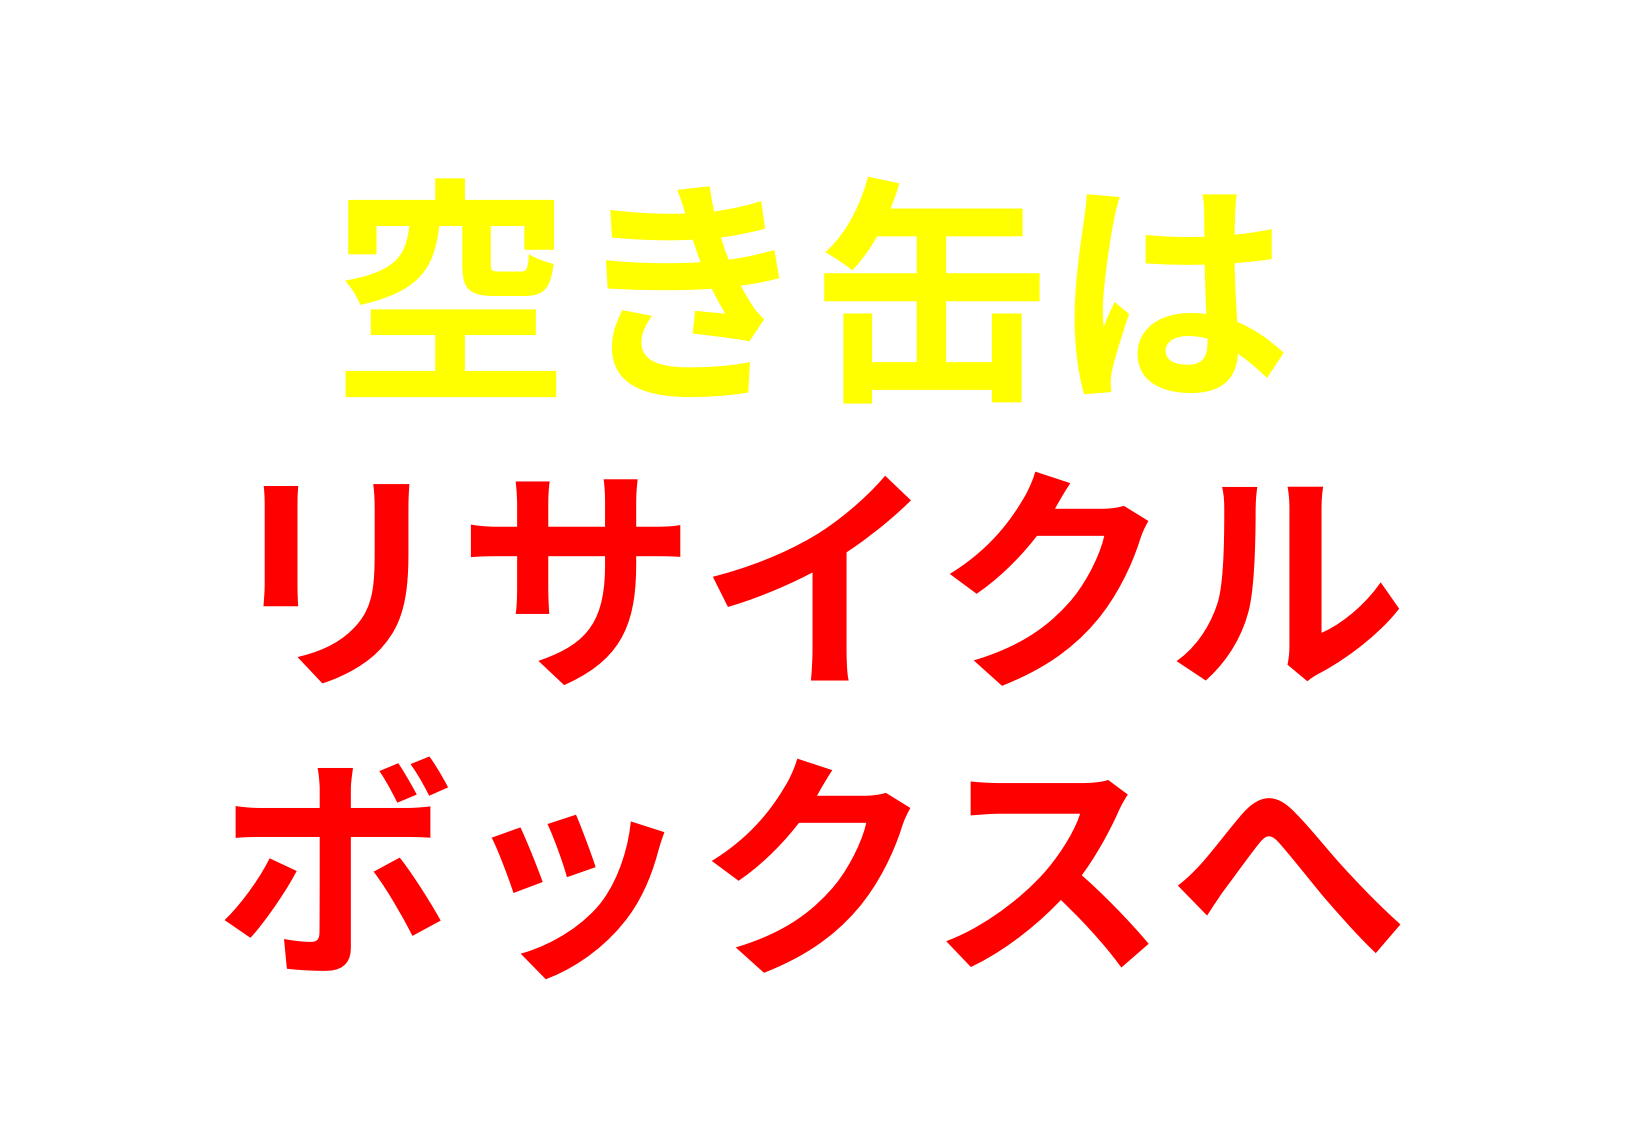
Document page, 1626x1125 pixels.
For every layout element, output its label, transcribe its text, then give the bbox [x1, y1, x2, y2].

text_box 空き缶は リサイクル ボックスへ [0, 135, 1625, 1013]
